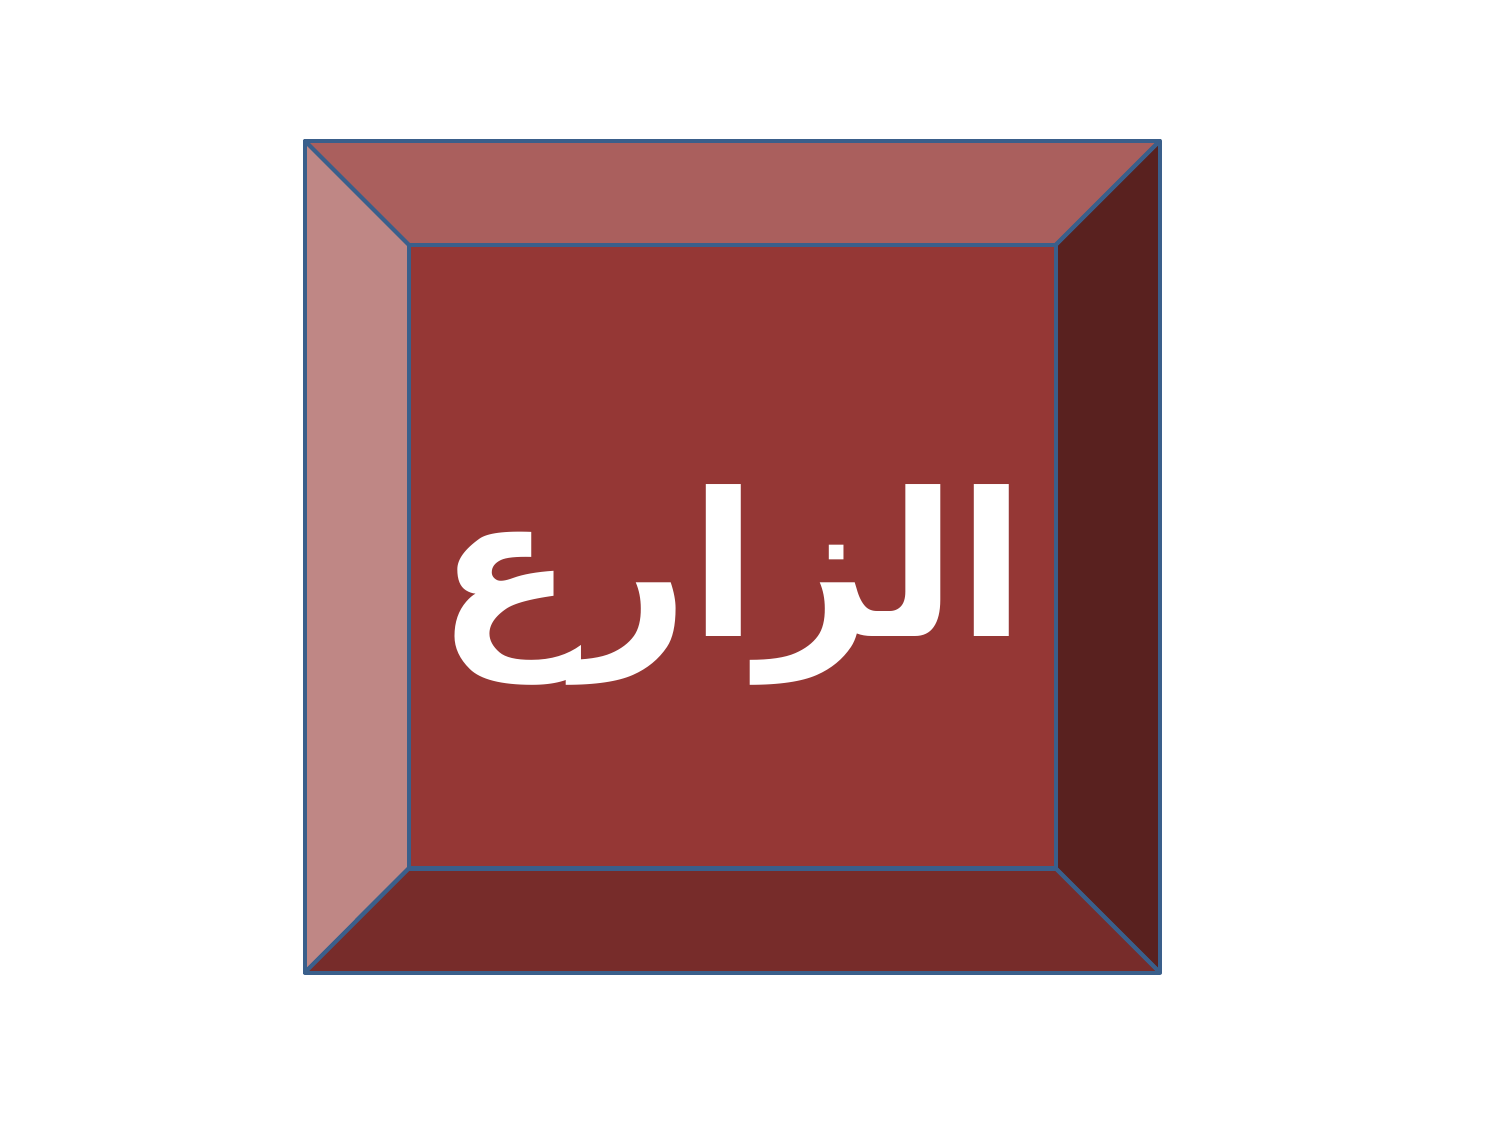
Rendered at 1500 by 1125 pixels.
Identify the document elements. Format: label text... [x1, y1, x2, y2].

text_box الزارع [303, 139, 1162, 975]
